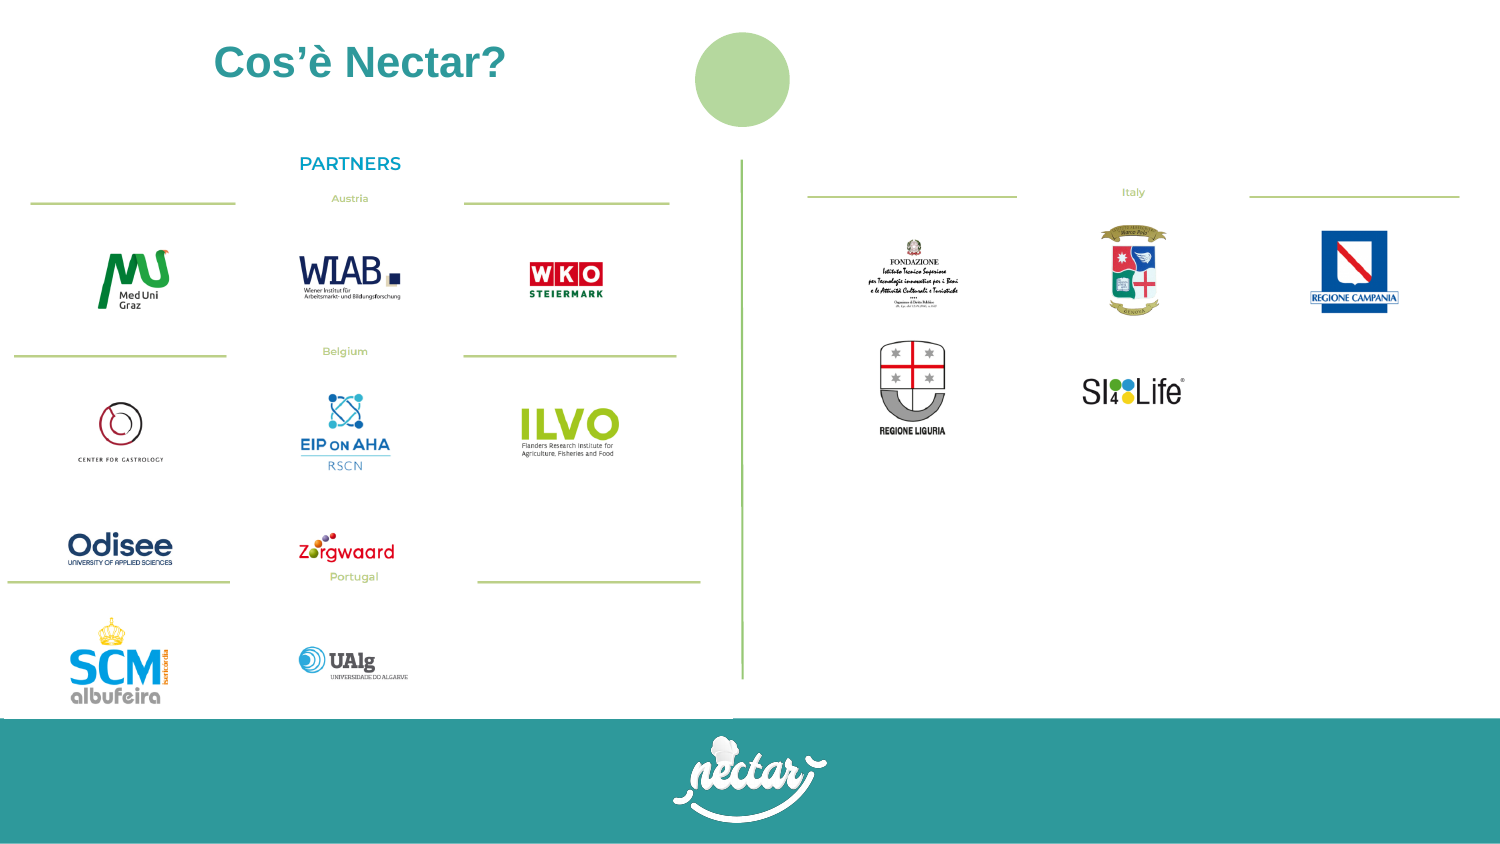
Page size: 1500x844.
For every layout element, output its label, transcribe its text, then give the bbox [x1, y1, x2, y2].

picture [4, 143, 733, 719]
picture [673, 736, 827, 823]
list [691, 178, 1434, 697]
list Cos’è Nectar? [75, 34, 646, 107]
picture [800, 178, 1466, 450]
text_box [394, 93, 1117, 160]
